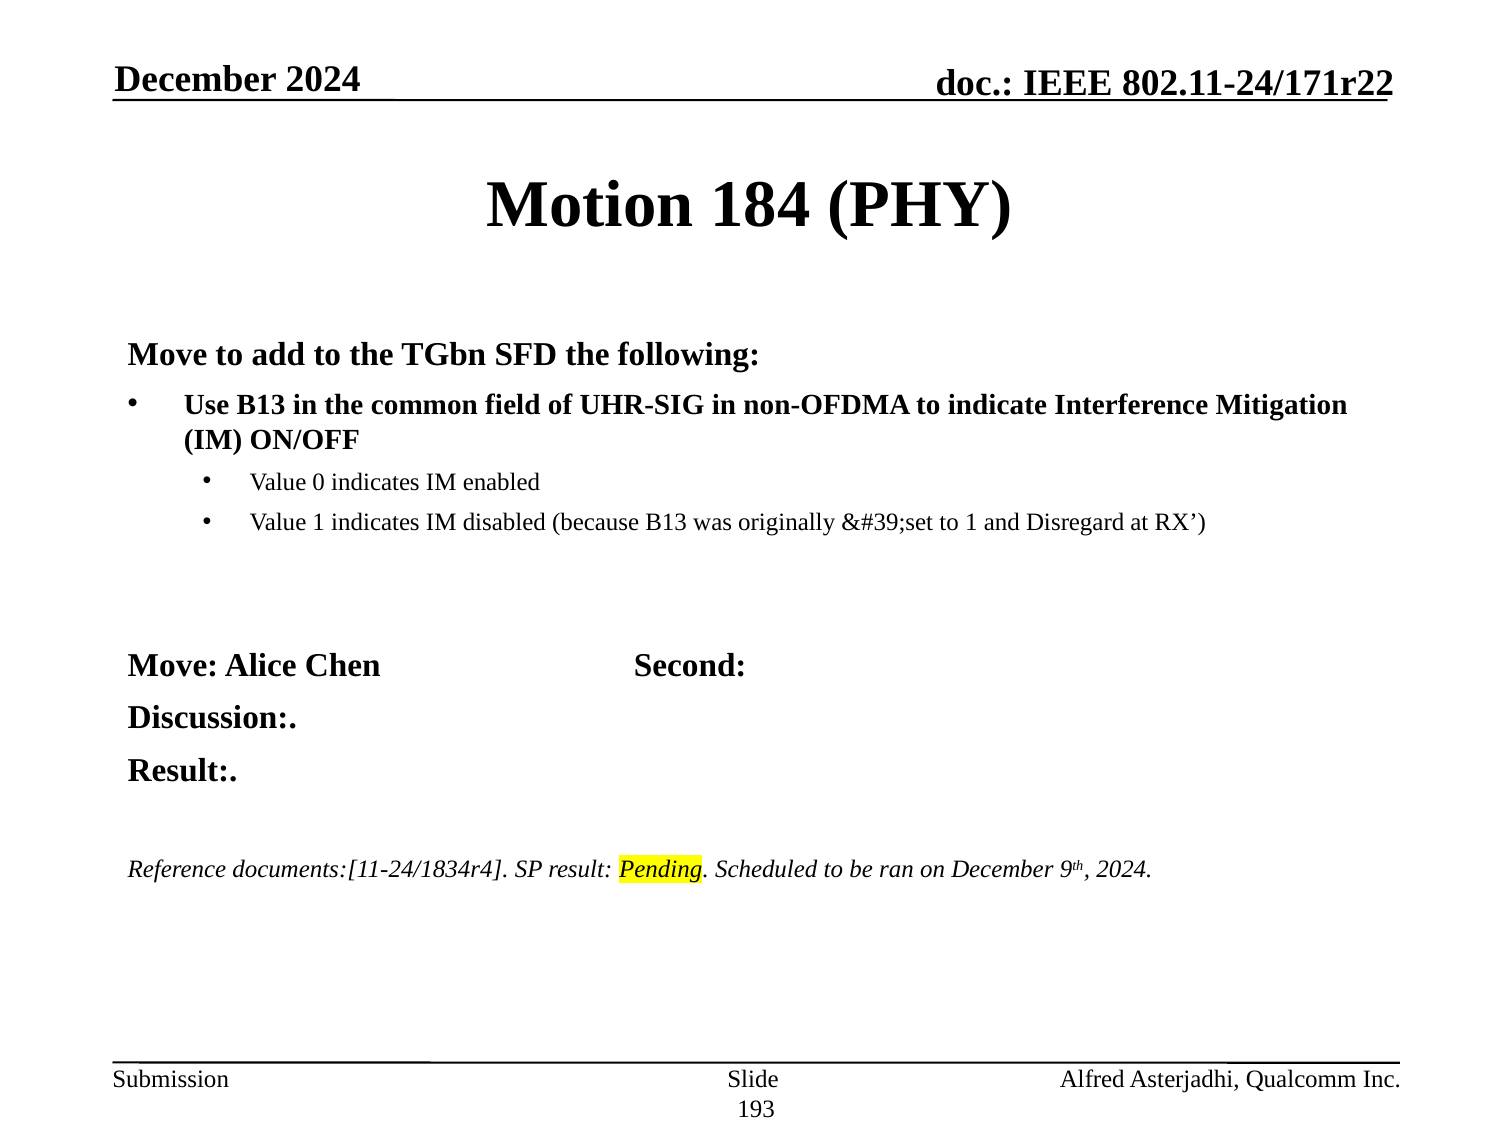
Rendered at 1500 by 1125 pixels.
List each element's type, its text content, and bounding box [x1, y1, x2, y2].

slide_number Slide 193 [712, 1061, 800, 1123]
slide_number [114, 54, 423, 100]
list Move to add to the TGbn SFD the following: Use B13 in the common field of UHR-SIG in non-OFDMA to indicate Interference Mitigation (IM) ON/OFF Value 0 indicates IM enabled Value 1 indicates IM disabled (because B13 was originally &#39;set to 1 and Disregard at RX’) Move: Alice Chen Second: Discussion:. Result:. Reference documents:[11-24/1834r4]. SP result: Pending. Scheduled to be ran on December 9th, 2024. [112, 324, 1388, 1000]
title Motion 184 (PHY) [112, 112, 1388, 288]
footer Alfred Asterjadhi, Qualcomm Inc. [878, 1061, 1402, 1093]
